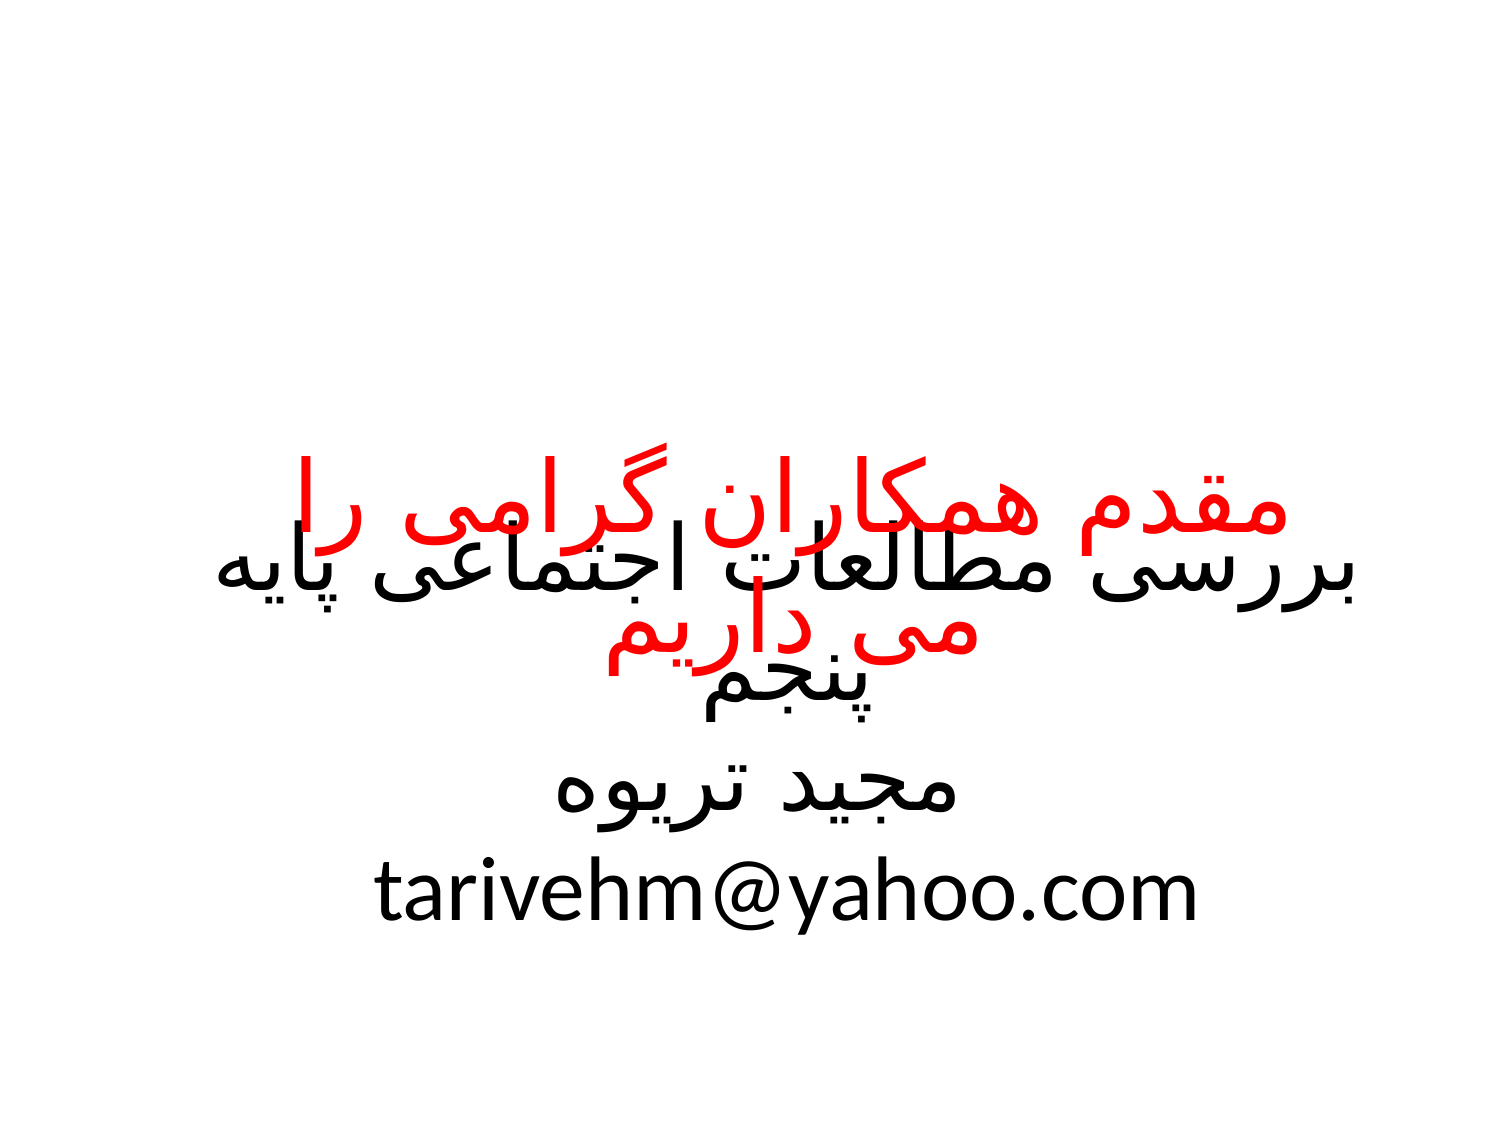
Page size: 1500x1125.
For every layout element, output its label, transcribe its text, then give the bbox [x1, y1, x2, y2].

title بررسی مطالعات اجتماعی پایه پنجم مجید تریوه tarivehm@yahoo.com [112, 312, 1463, 1125]
subtitle مقدم همکاران گرامی را می داریم [225, 425, 1363, 1013]
